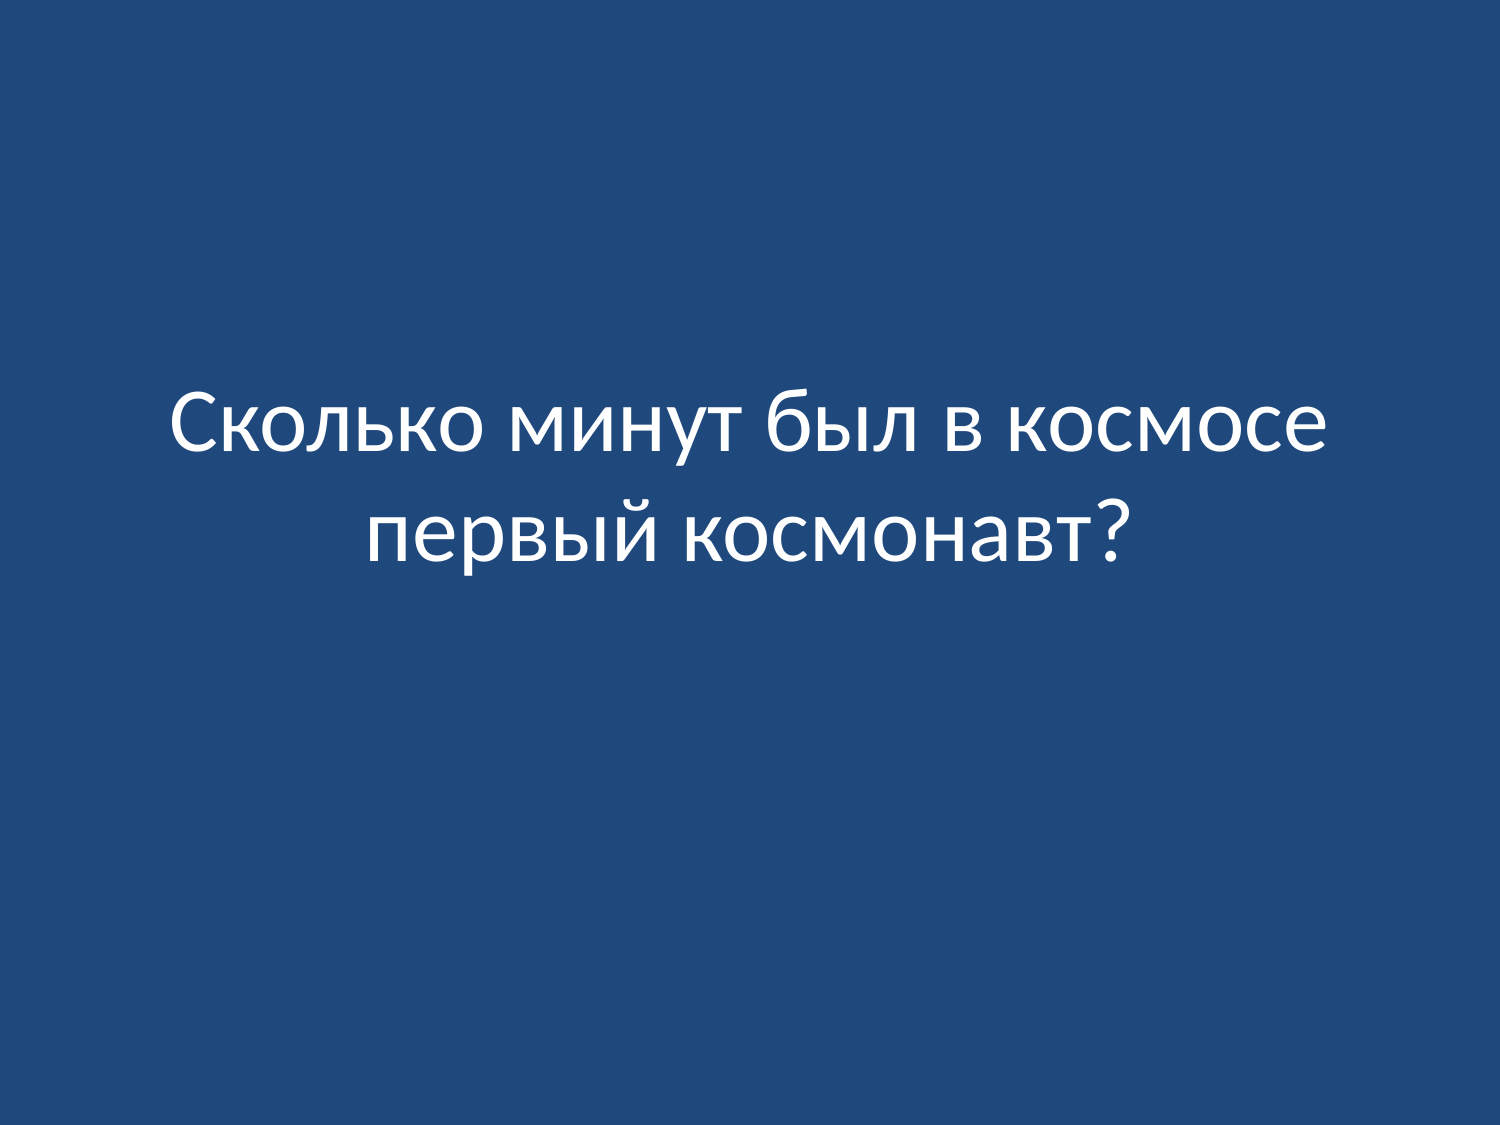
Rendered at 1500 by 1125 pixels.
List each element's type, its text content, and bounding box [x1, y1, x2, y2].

title Сколько минут был в космосе первый космонавт? [112, 349, 1388, 591]
